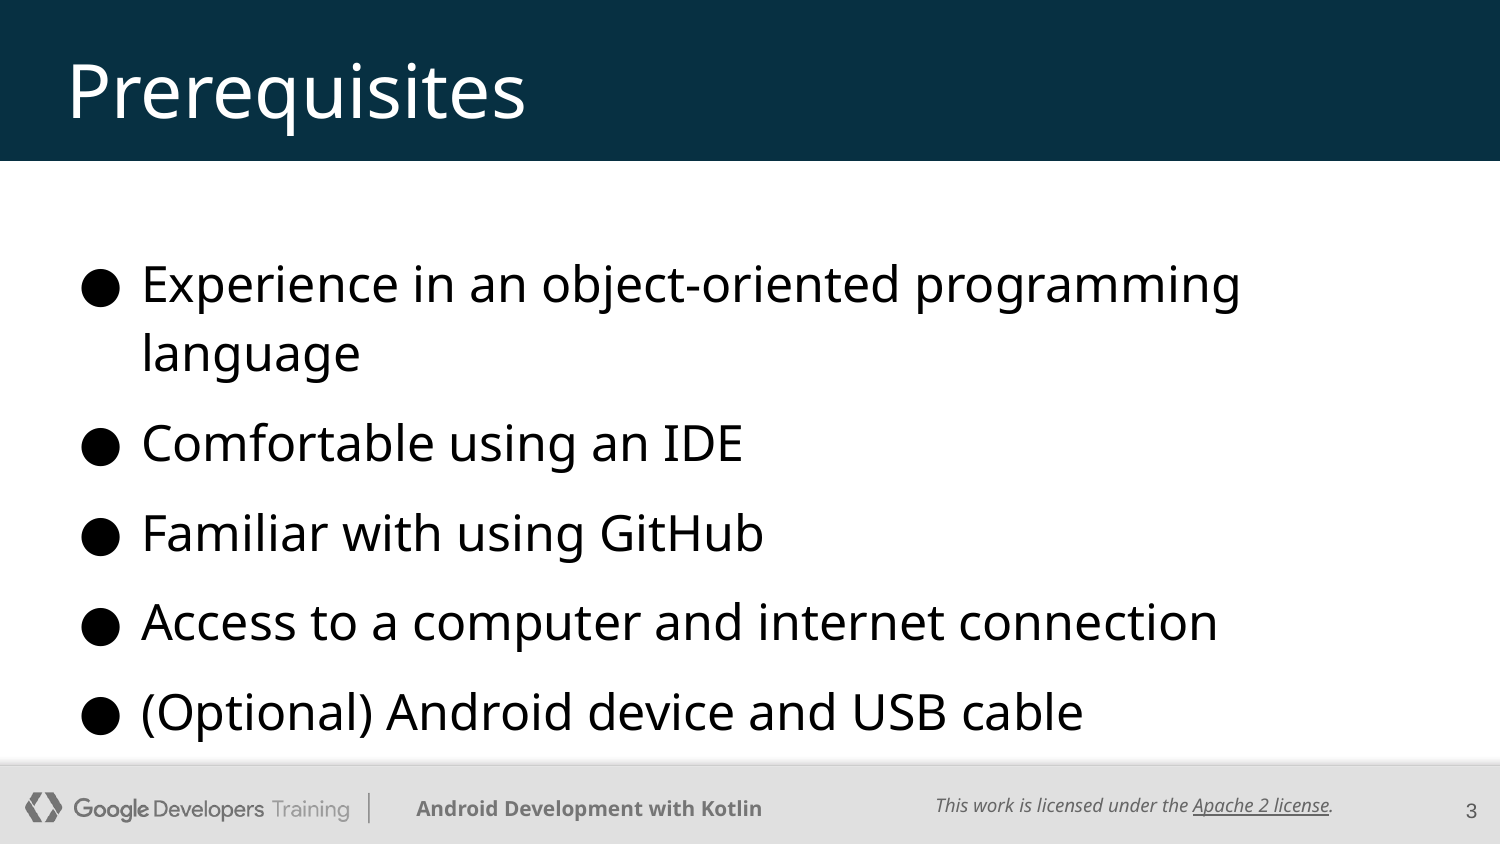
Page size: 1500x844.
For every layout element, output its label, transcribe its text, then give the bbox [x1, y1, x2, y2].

title Prerequisites [51, 28, 1472, 122]
picture [0, 161, 1500, 844]
slide_number ‹#› [1402, 777, 1493, 842]
list Experience in an object-oriented programming language Comfortable using an IDE Familiar with using GitHub Access to a computer and internet connection (Optional) Android device and USB cable [51, 228, 1451, 725]
